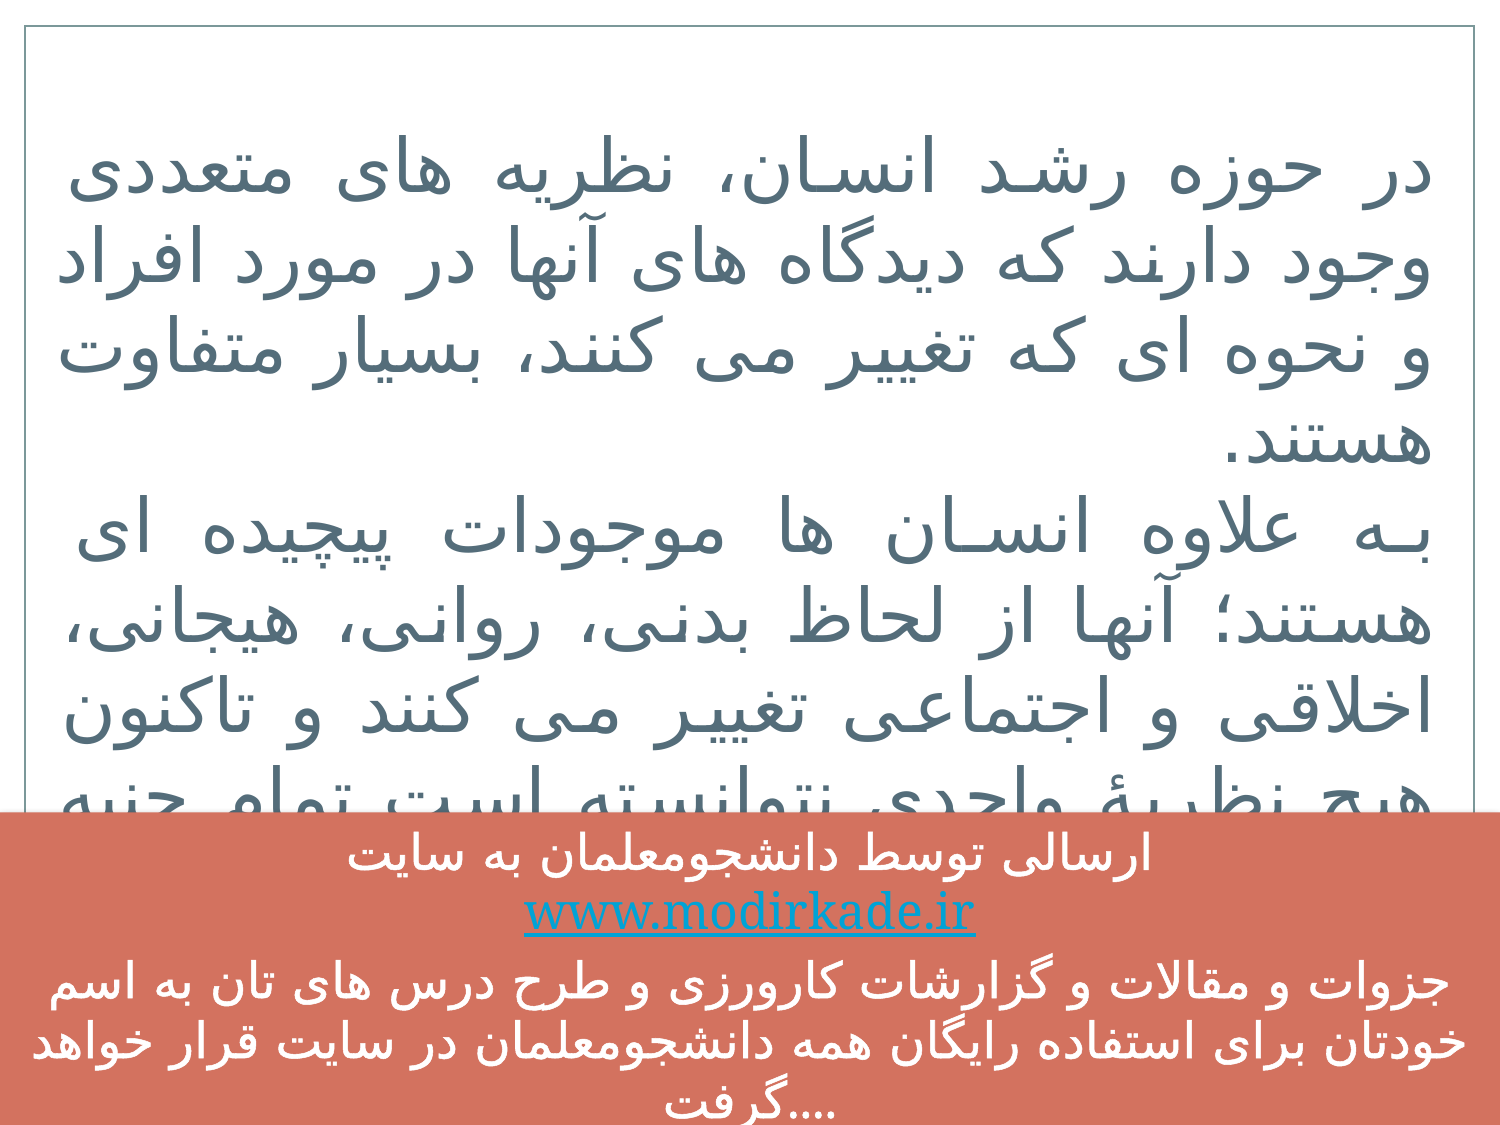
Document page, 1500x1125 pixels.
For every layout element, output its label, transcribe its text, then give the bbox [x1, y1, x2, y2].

text_box ارسالی توسط دانشجومعلمان به سایت www.modirkade.ir جزوات و مقالات و گزارشات کارورزی و طرح درس های تان به اسم خودتان برای استفاده رایگان همه دانشجومعلمان در سایت قرار خواهد گرفت.... موفق و سربلند باشید... [0, 812, 1500, 1125]
text_box در حوزه رشد انسان، نظریه های متعددی وجود دارند که دیدگاه های آنها در مورد افراد و نحوه ای که تغییر می کنند، بسیار متفاوت هستند. به علاوه انسان ها موجودات پیچیده ای هستند؛ آنها از لحاظ بدنی، روانی، هیجانی، اخلاقی و اجتماعی تغییر می کنند و تاکنون هیچ نظریۀ واحدی نتوانسته است تمام جنبه های رشد انسان را توضیح دهد. [37, 110, 1450, 810]
